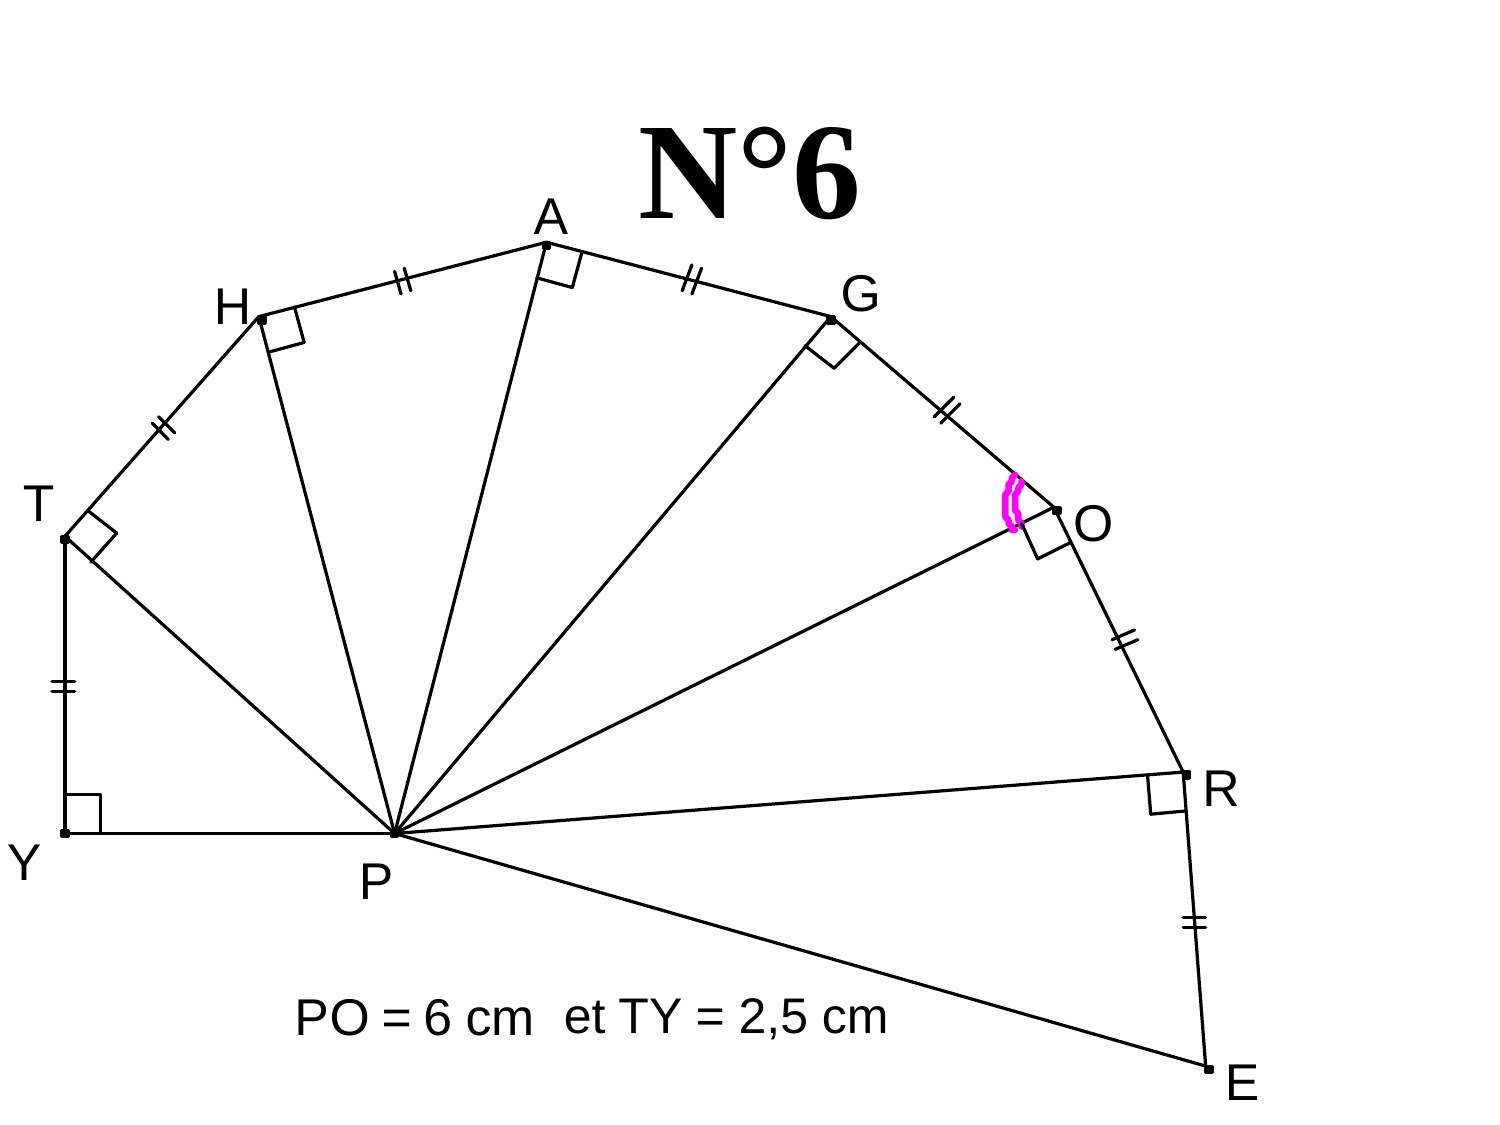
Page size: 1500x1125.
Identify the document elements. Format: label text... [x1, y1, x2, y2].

title N°6 [0, 30, 1500, 298]
picture [0, 172, 1282, 1125]
